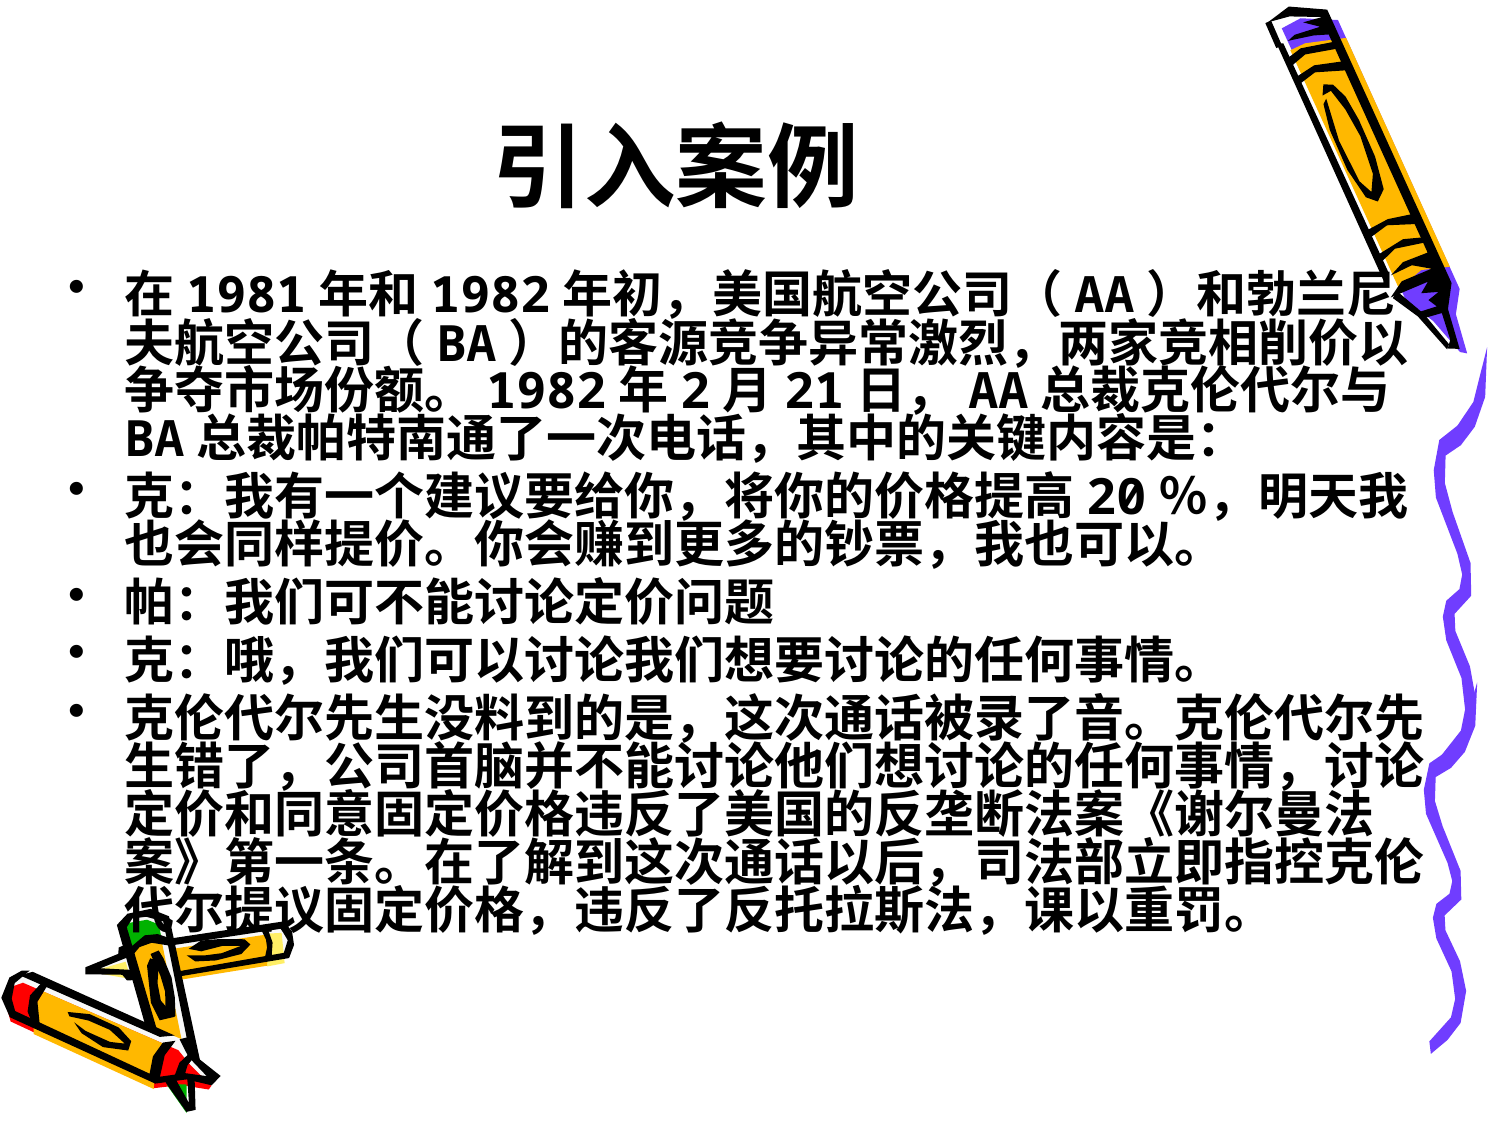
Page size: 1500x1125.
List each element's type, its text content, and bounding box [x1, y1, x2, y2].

list 在1981年和1982年初，美国航空公司（AA）和勃兰尼夫航空公司（BA）的客源竞争异常激烈，两家竞相削价以争夺市场份额。1982年2月21日，AA总裁克伦代尔与BA总裁帕特南通了一次电话，其中的关键内容是： 克：我有一个建议要给你，将你的价格提高20％，明天我也会同样提价。你会赚到更多的钞票，我也可以。 帕：我们可不能讨论定价问题 克：哦，我们可以讨论我们想要讨论的任何事情。 克伦代尔先生没料到的是，这次通话被录了音。克伦代尔先生错了，公司首脑并不能讨论他们想讨论的任何事情，讨论定价和同意固定价格违反了美国的反垄断法案《谢尔曼法案》第一条。在了解到这次通话以后，司法部立即指控克伦代尔提议固定价格，违反了反托拉斯法，课以重罚。 [52, 266, 1460, 1024]
title 引入案例 [112, 24, 1240, 226]
